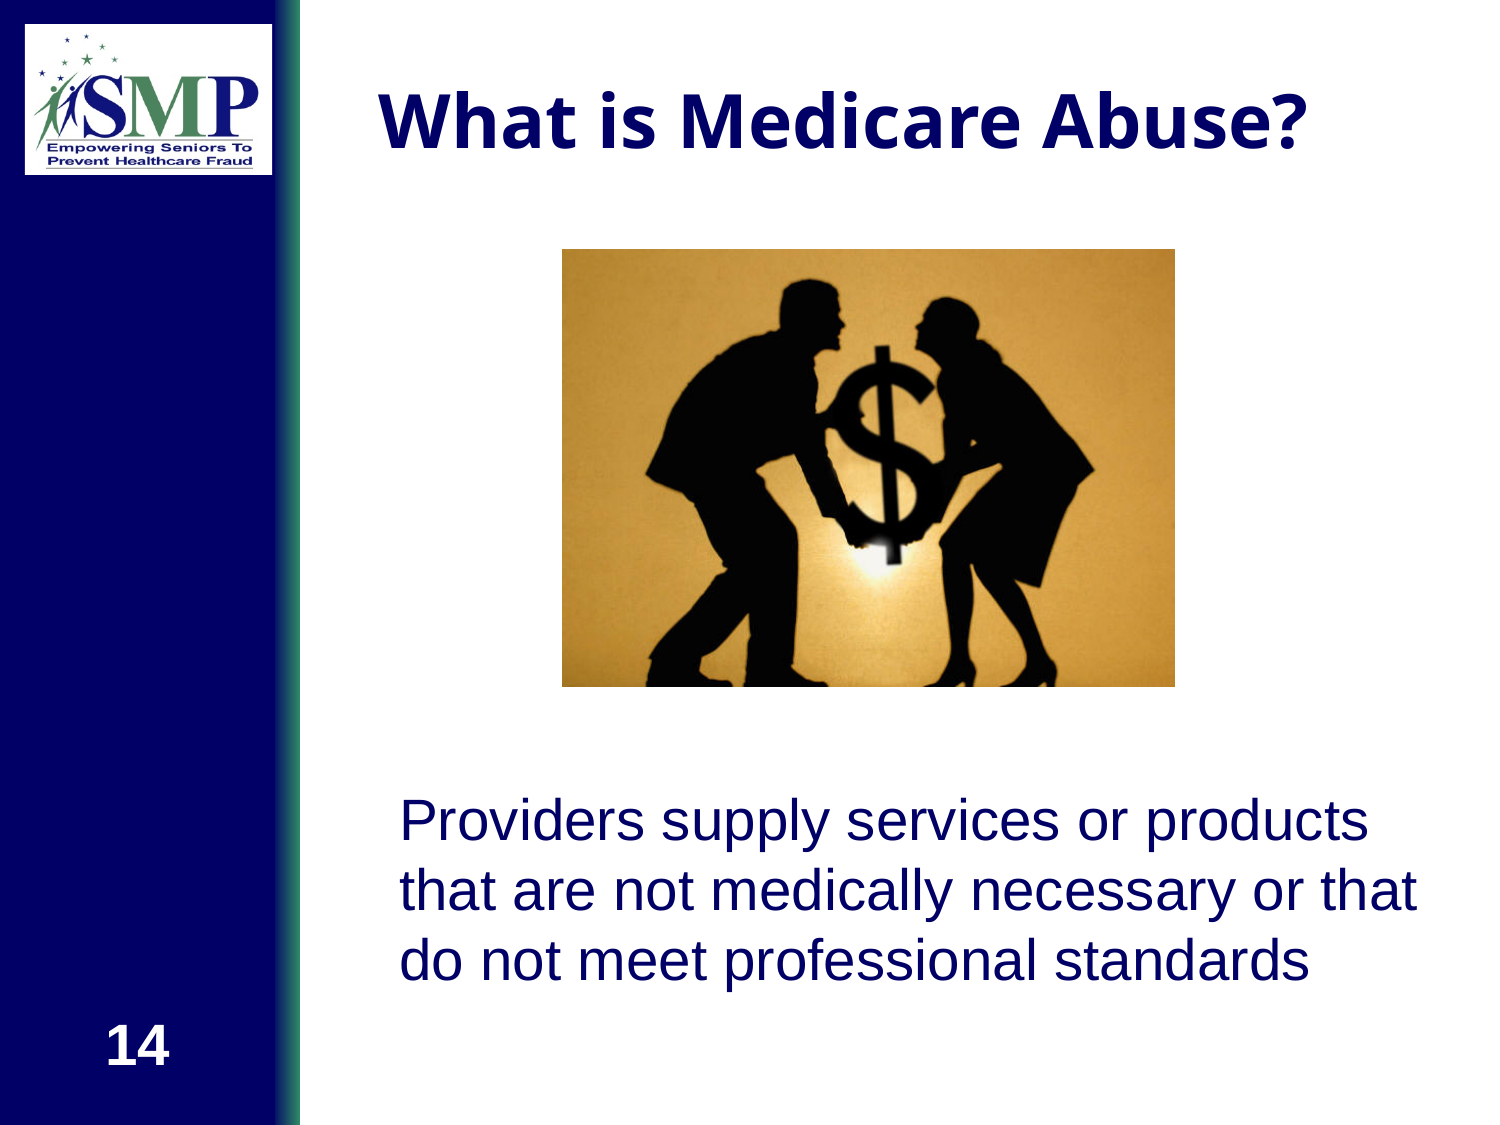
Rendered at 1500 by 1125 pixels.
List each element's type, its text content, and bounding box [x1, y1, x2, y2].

title What is Medicare Abuse? [300, 24, 1388, 213]
slide_number 14 [0, 999, 276, 1076]
picture [562, 249, 1176, 688]
text_box Providers supply services or products that are not medically necessary or that do not meet professional standards [337, 774, 1450, 1038]
picture [24, 24, 273, 175]
